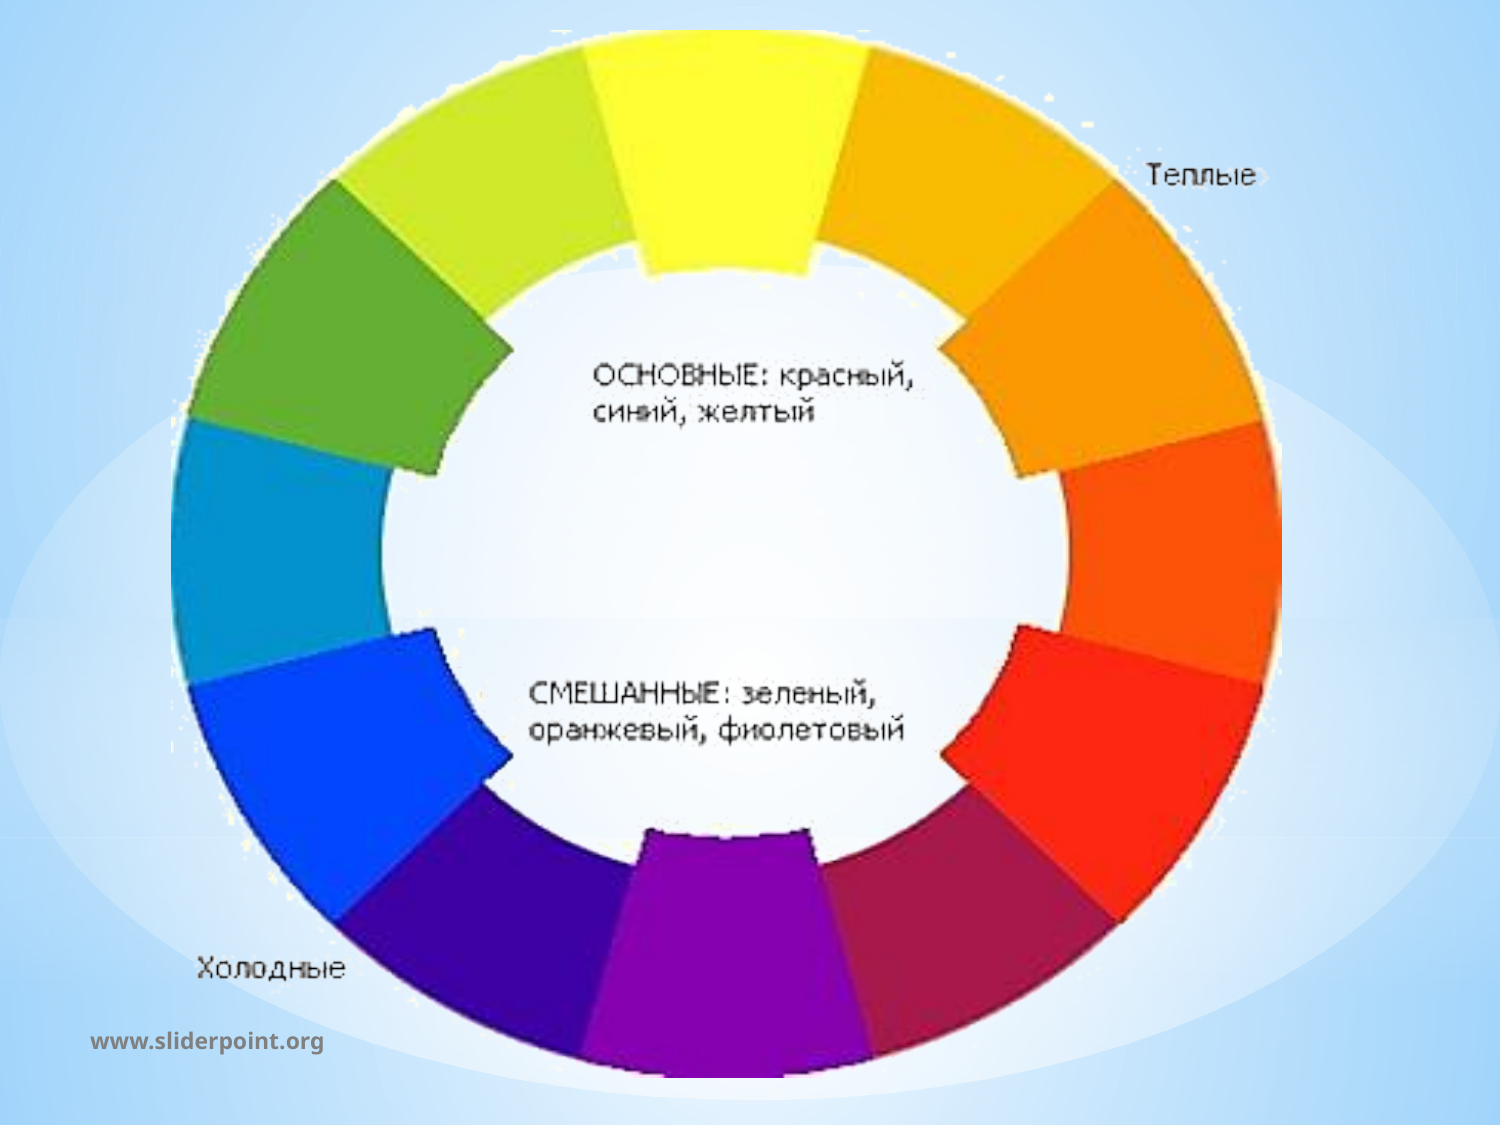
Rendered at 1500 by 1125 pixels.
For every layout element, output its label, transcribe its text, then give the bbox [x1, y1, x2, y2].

footer www.sliderpoint.org [75, 1012, 164, 1073]
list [170, 30, 1282, 1079]
